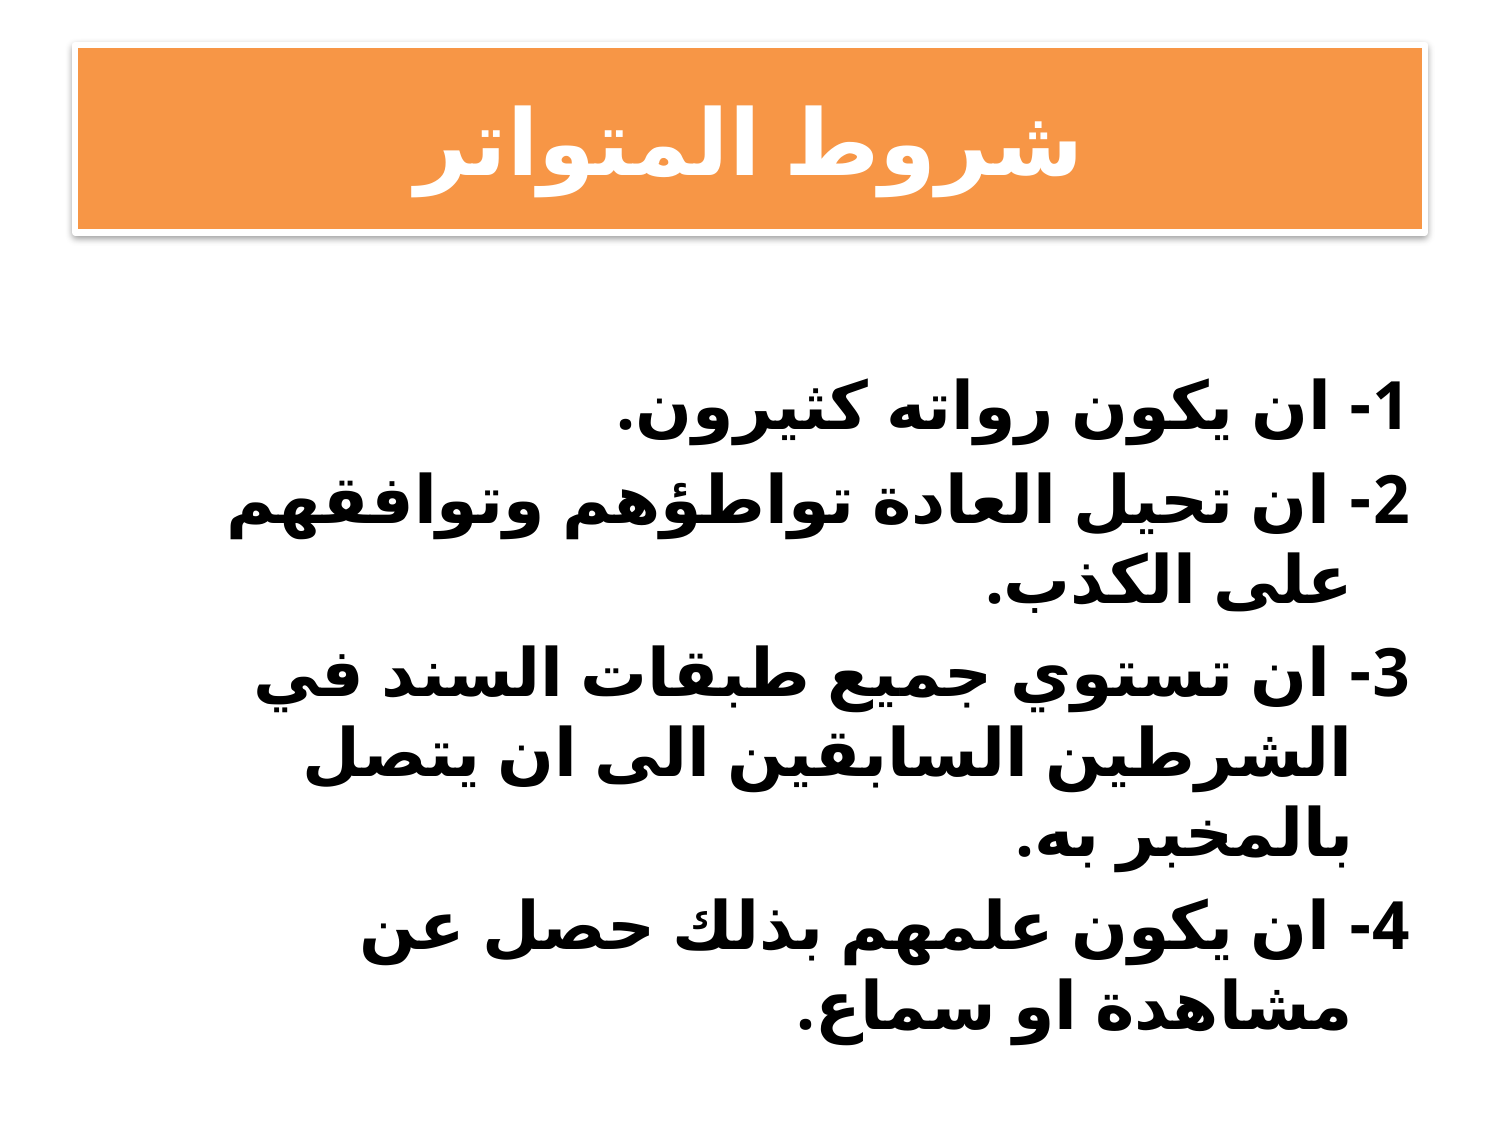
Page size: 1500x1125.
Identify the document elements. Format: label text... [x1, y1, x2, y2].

list 1- ان يكون رواته كثيرون. 2- ان تحيل العادة تواطؤهم وتوافقهم على الكذب. 3- ان تستوي جميع طبقات السند في الشرطين السابقين الى ان يتصل بالمخبر به. 4- ان يكون علمهم بذلك حصل عن مشاهدة او سماع. [75, 262, 1425, 1005]
title شروط المتواتر [72, 42, 1428, 236]
